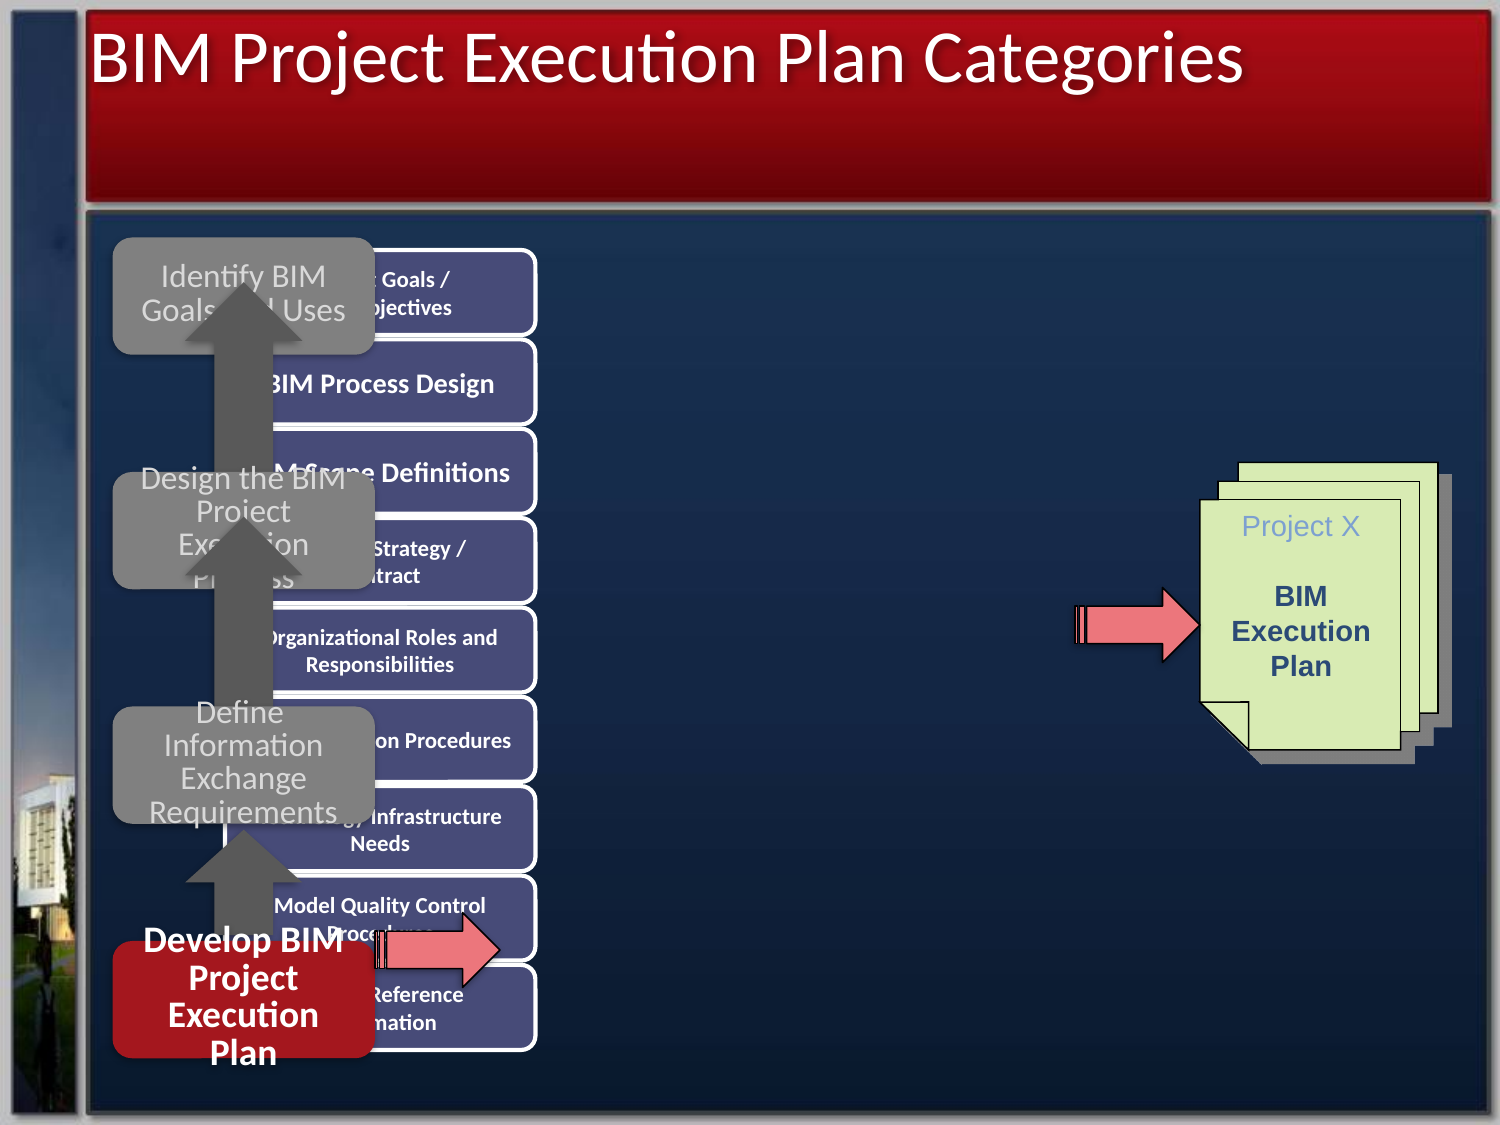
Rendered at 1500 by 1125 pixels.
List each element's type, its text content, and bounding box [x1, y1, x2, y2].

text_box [379, 249, 1088, 1051]
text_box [112, 237, 376, 1059]
text_box BIM Project Execution Plan Categories [74, 0, 1500, 105]
text_box [1199, 462, 1438, 750]
text_box [1091, 586, 1201, 664]
text_box Project X BIM Execution Plan [1194, 499, 1408, 690]
picture [0, 0, 1500, 1125]
